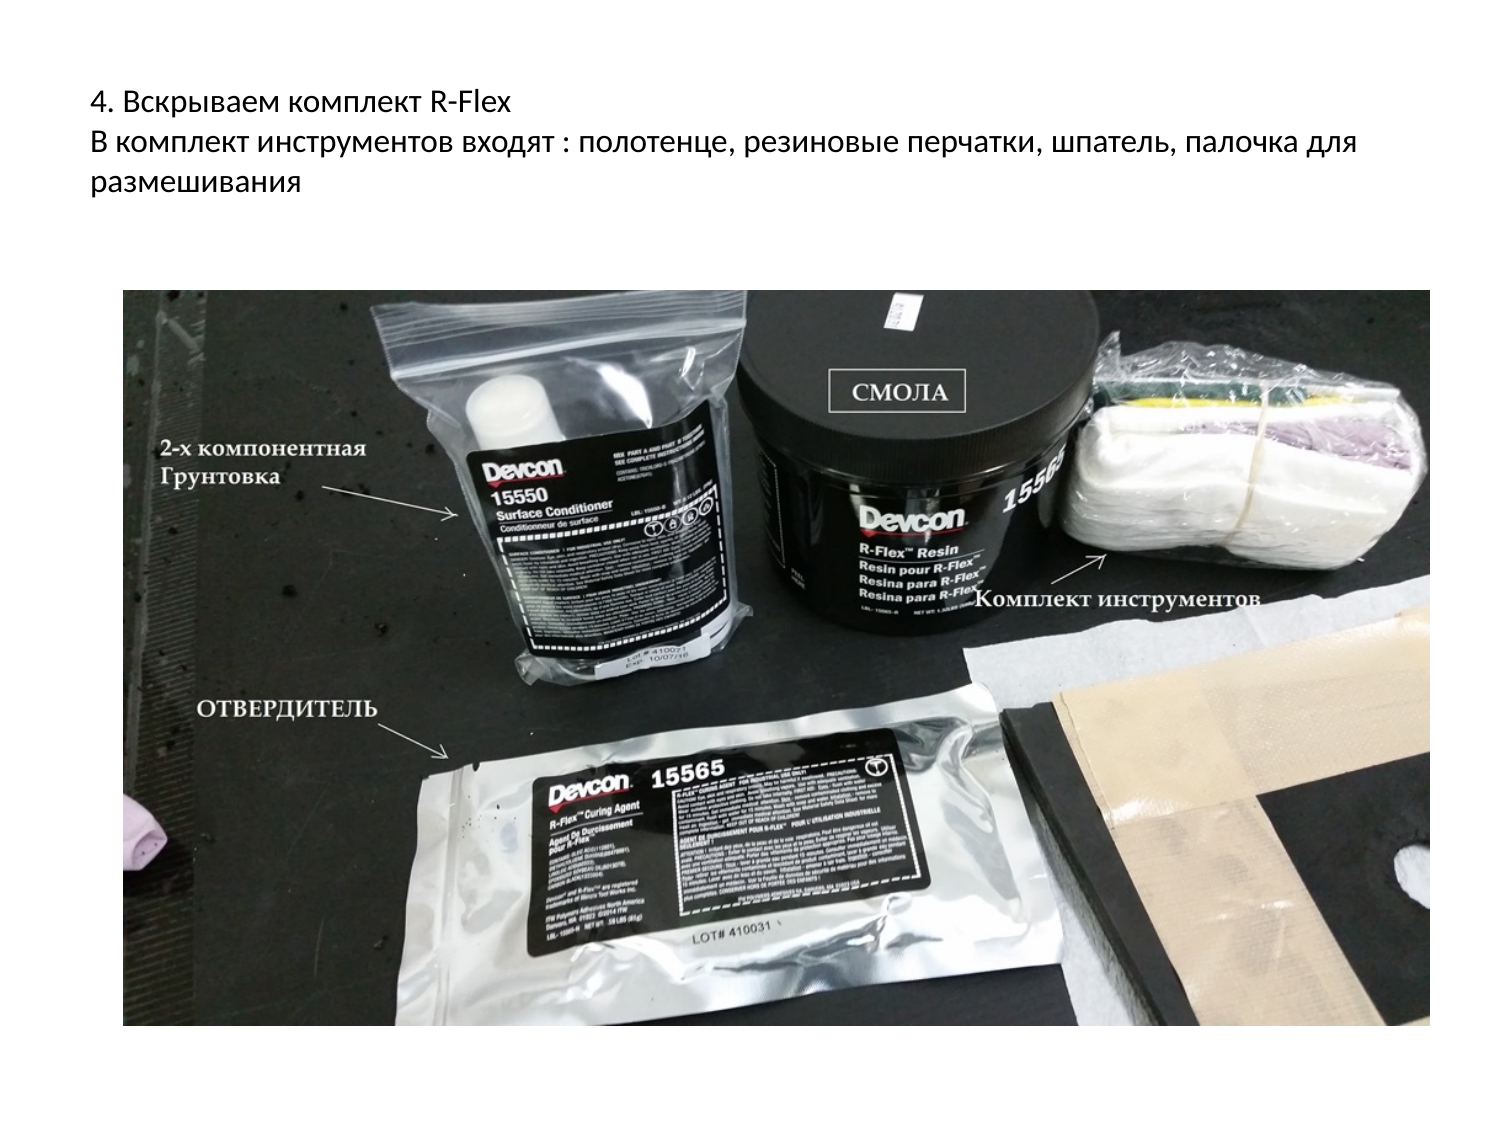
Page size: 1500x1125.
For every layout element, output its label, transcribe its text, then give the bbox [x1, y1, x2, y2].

picture [123, 290, 1430, 1026]
title 4. Вскрываем комплект R-Flex В комплект инструментов входят : полотенце, резиновые перчатки, шпатель, палочка для размешивания [75, 45, 1425, 233]
